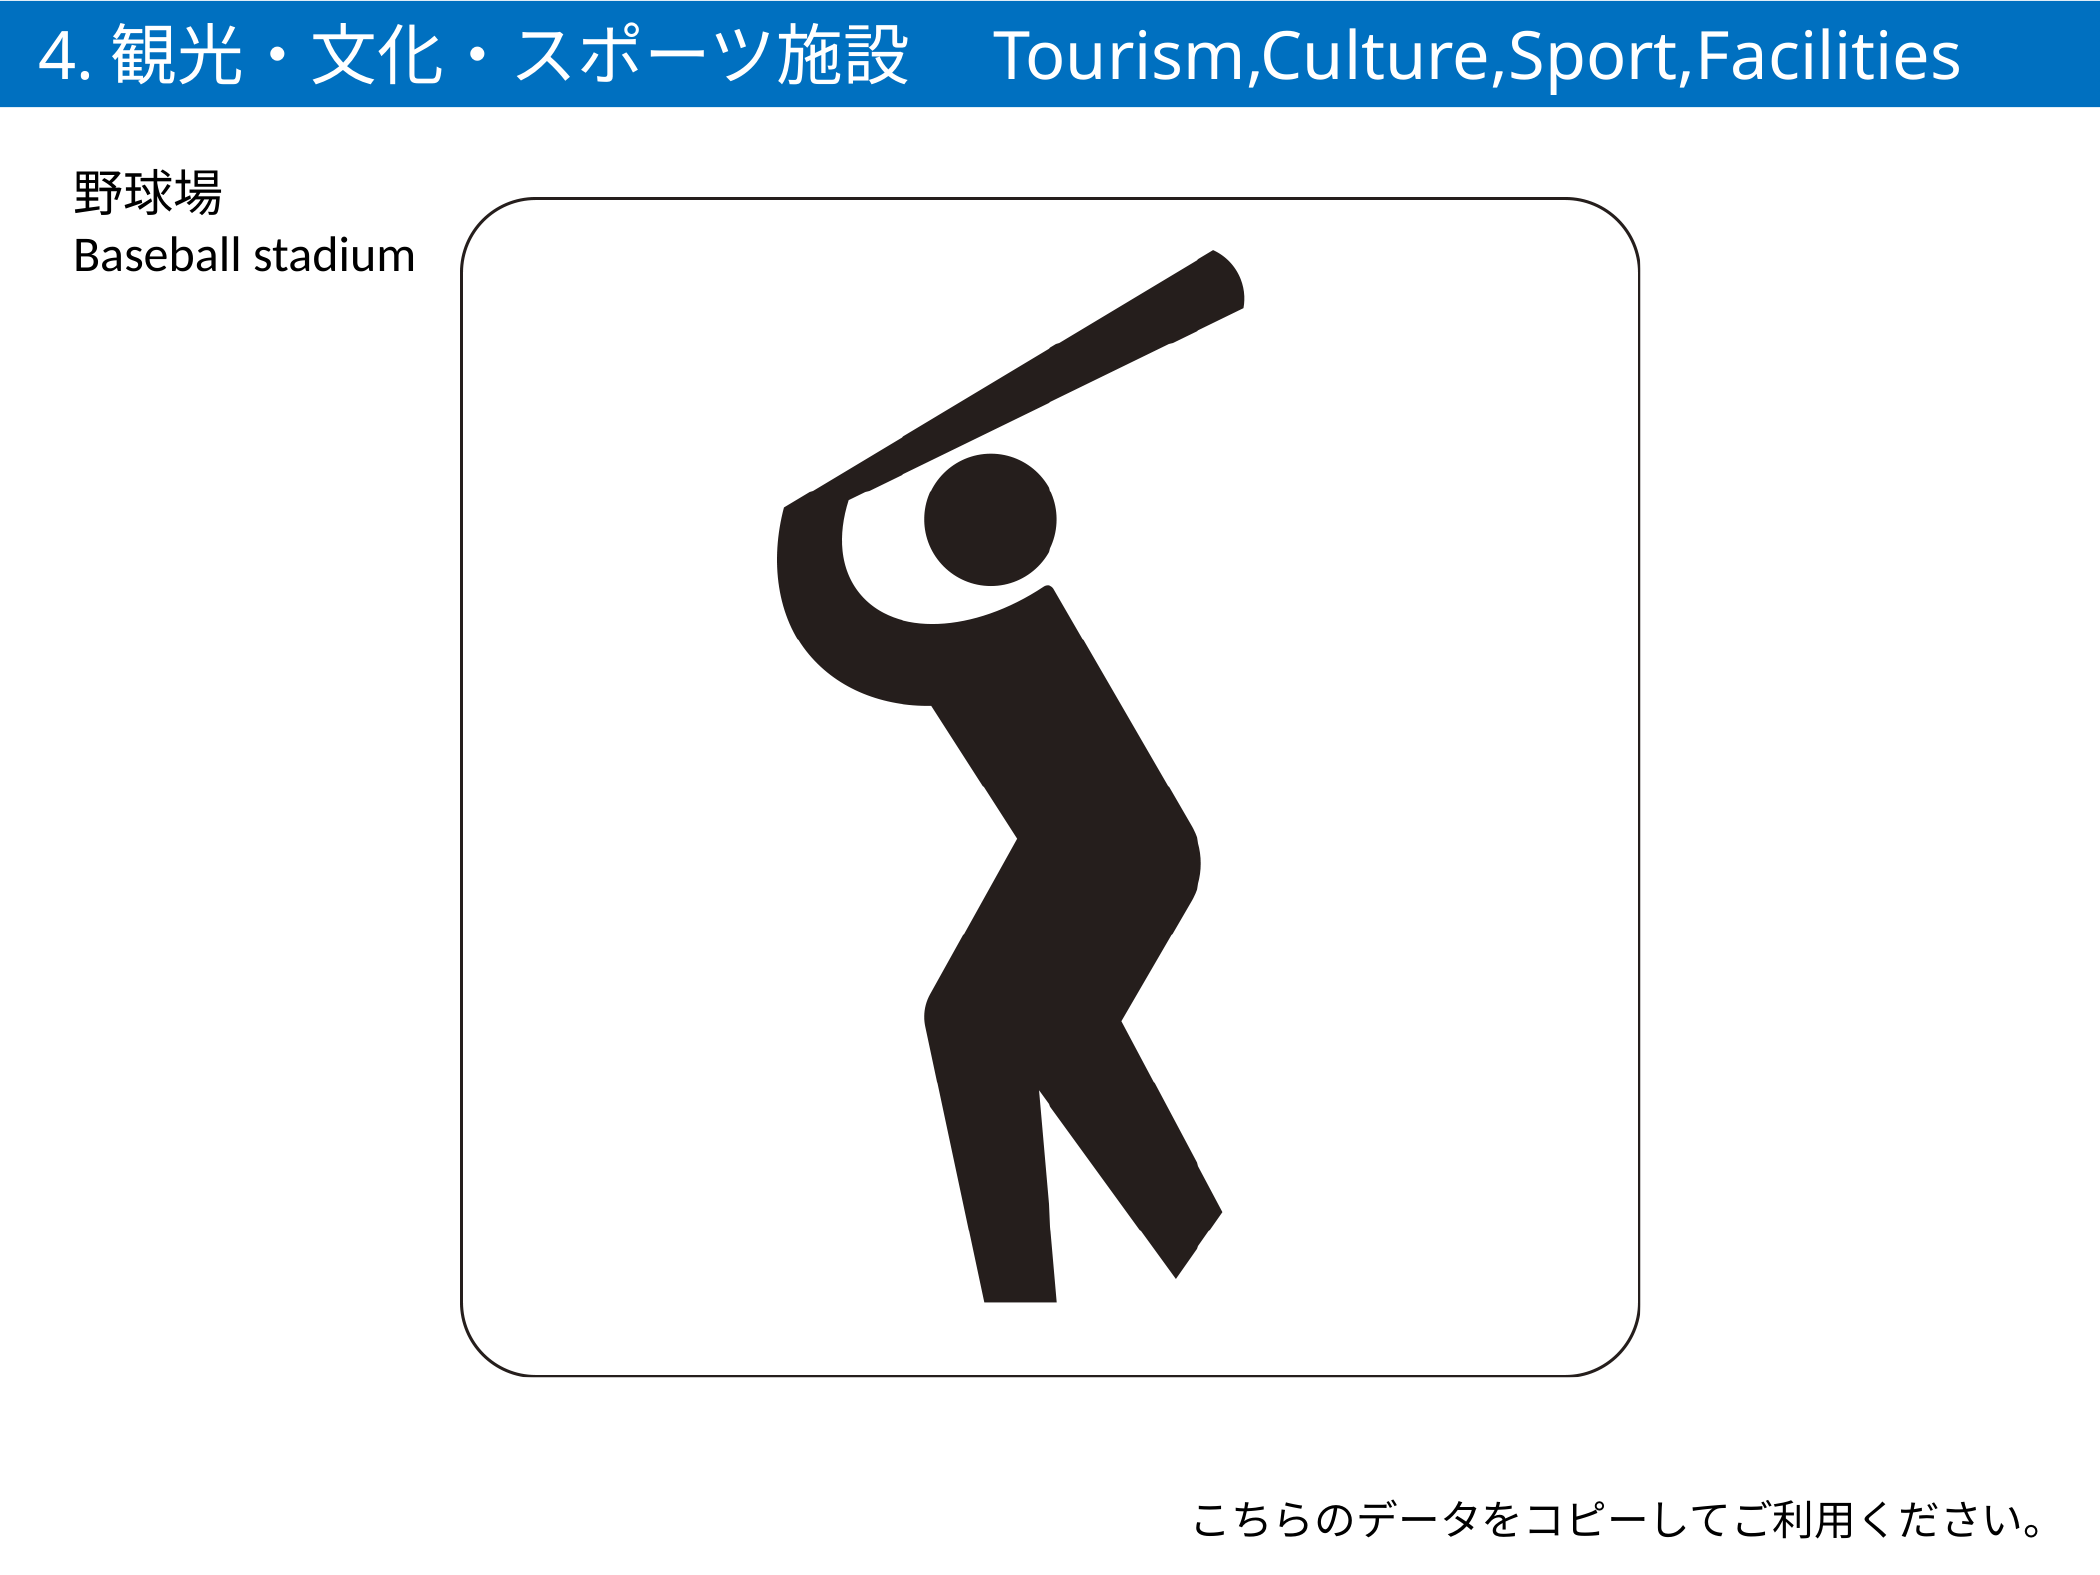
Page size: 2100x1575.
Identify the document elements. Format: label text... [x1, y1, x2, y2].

text_box こちらのデータをコピーしてご利用ください。 [1174, 1486, 2081, 1552]
picture [459, 196, 1641, 1378]
text_box [0, 0, 2100, 108]
text_box 4.観光・文化・スポーツ施設 Tourism,Culture,Sport,Facilities [23, 5, 1979, 101]
text_box 野球場 Baseball stadium [58, 153, 432, 289]
